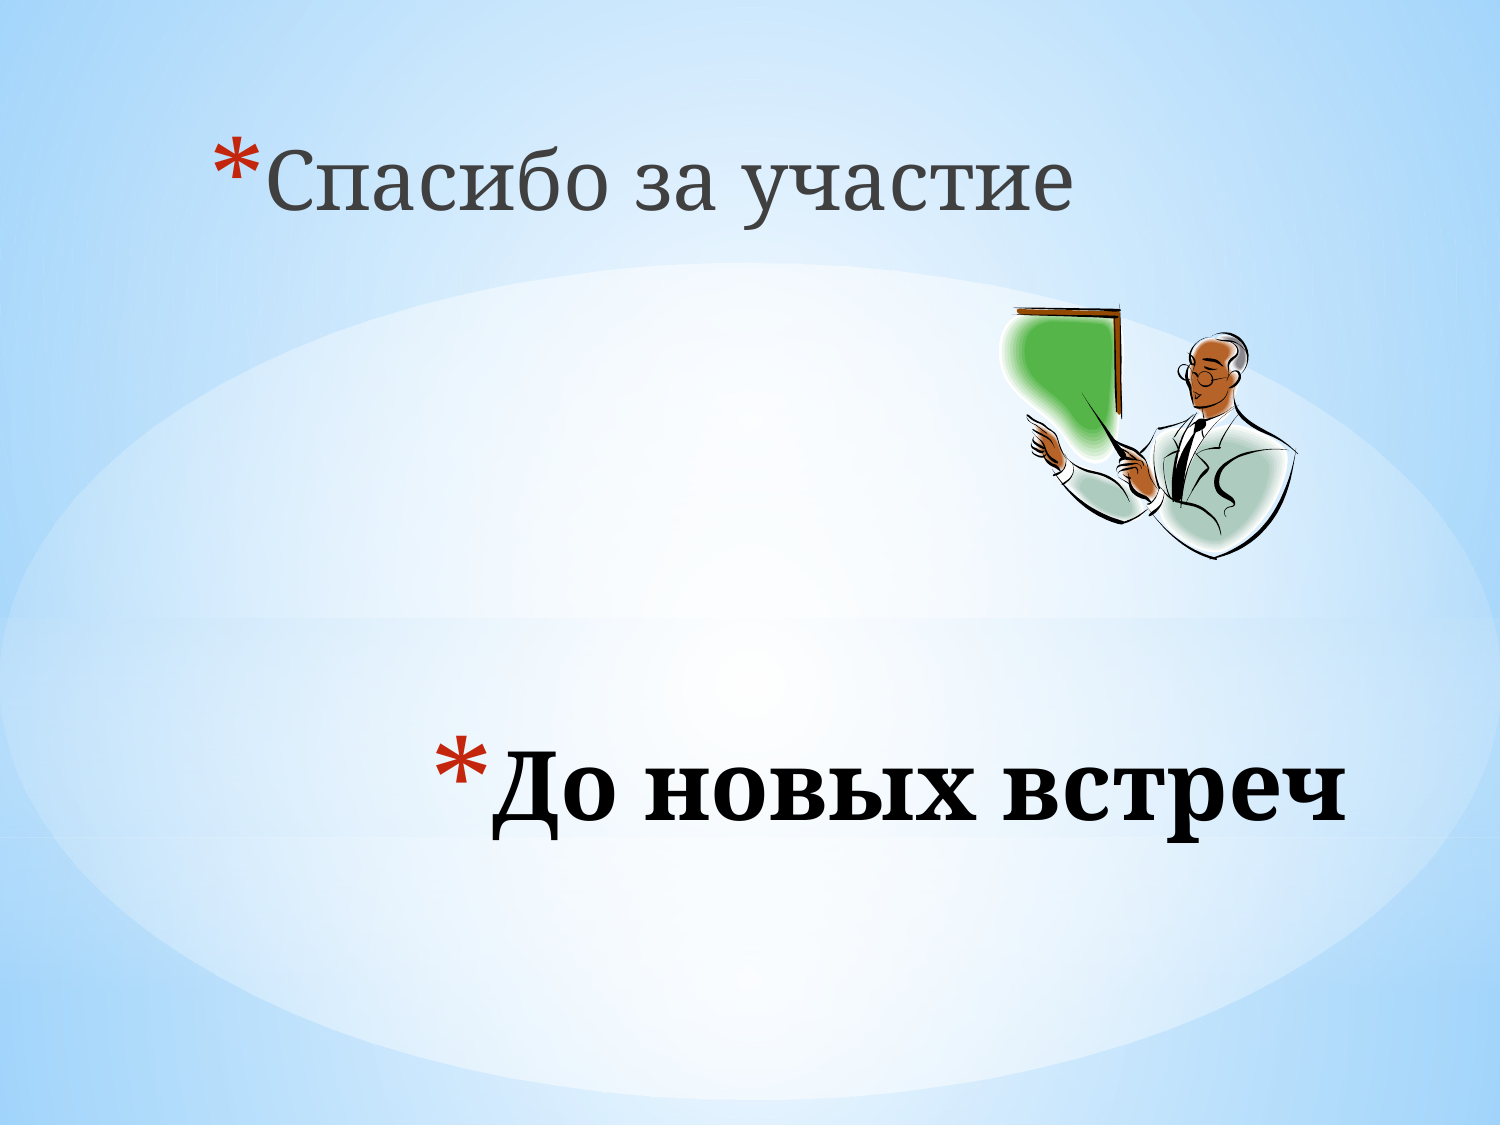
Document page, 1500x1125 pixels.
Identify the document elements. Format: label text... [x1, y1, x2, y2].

picture [997, 303, 1299, 561]
title До новых встреч [294, 717, 1363, 905]
list Спасибо за участие [187, 120, 1238, 690]
